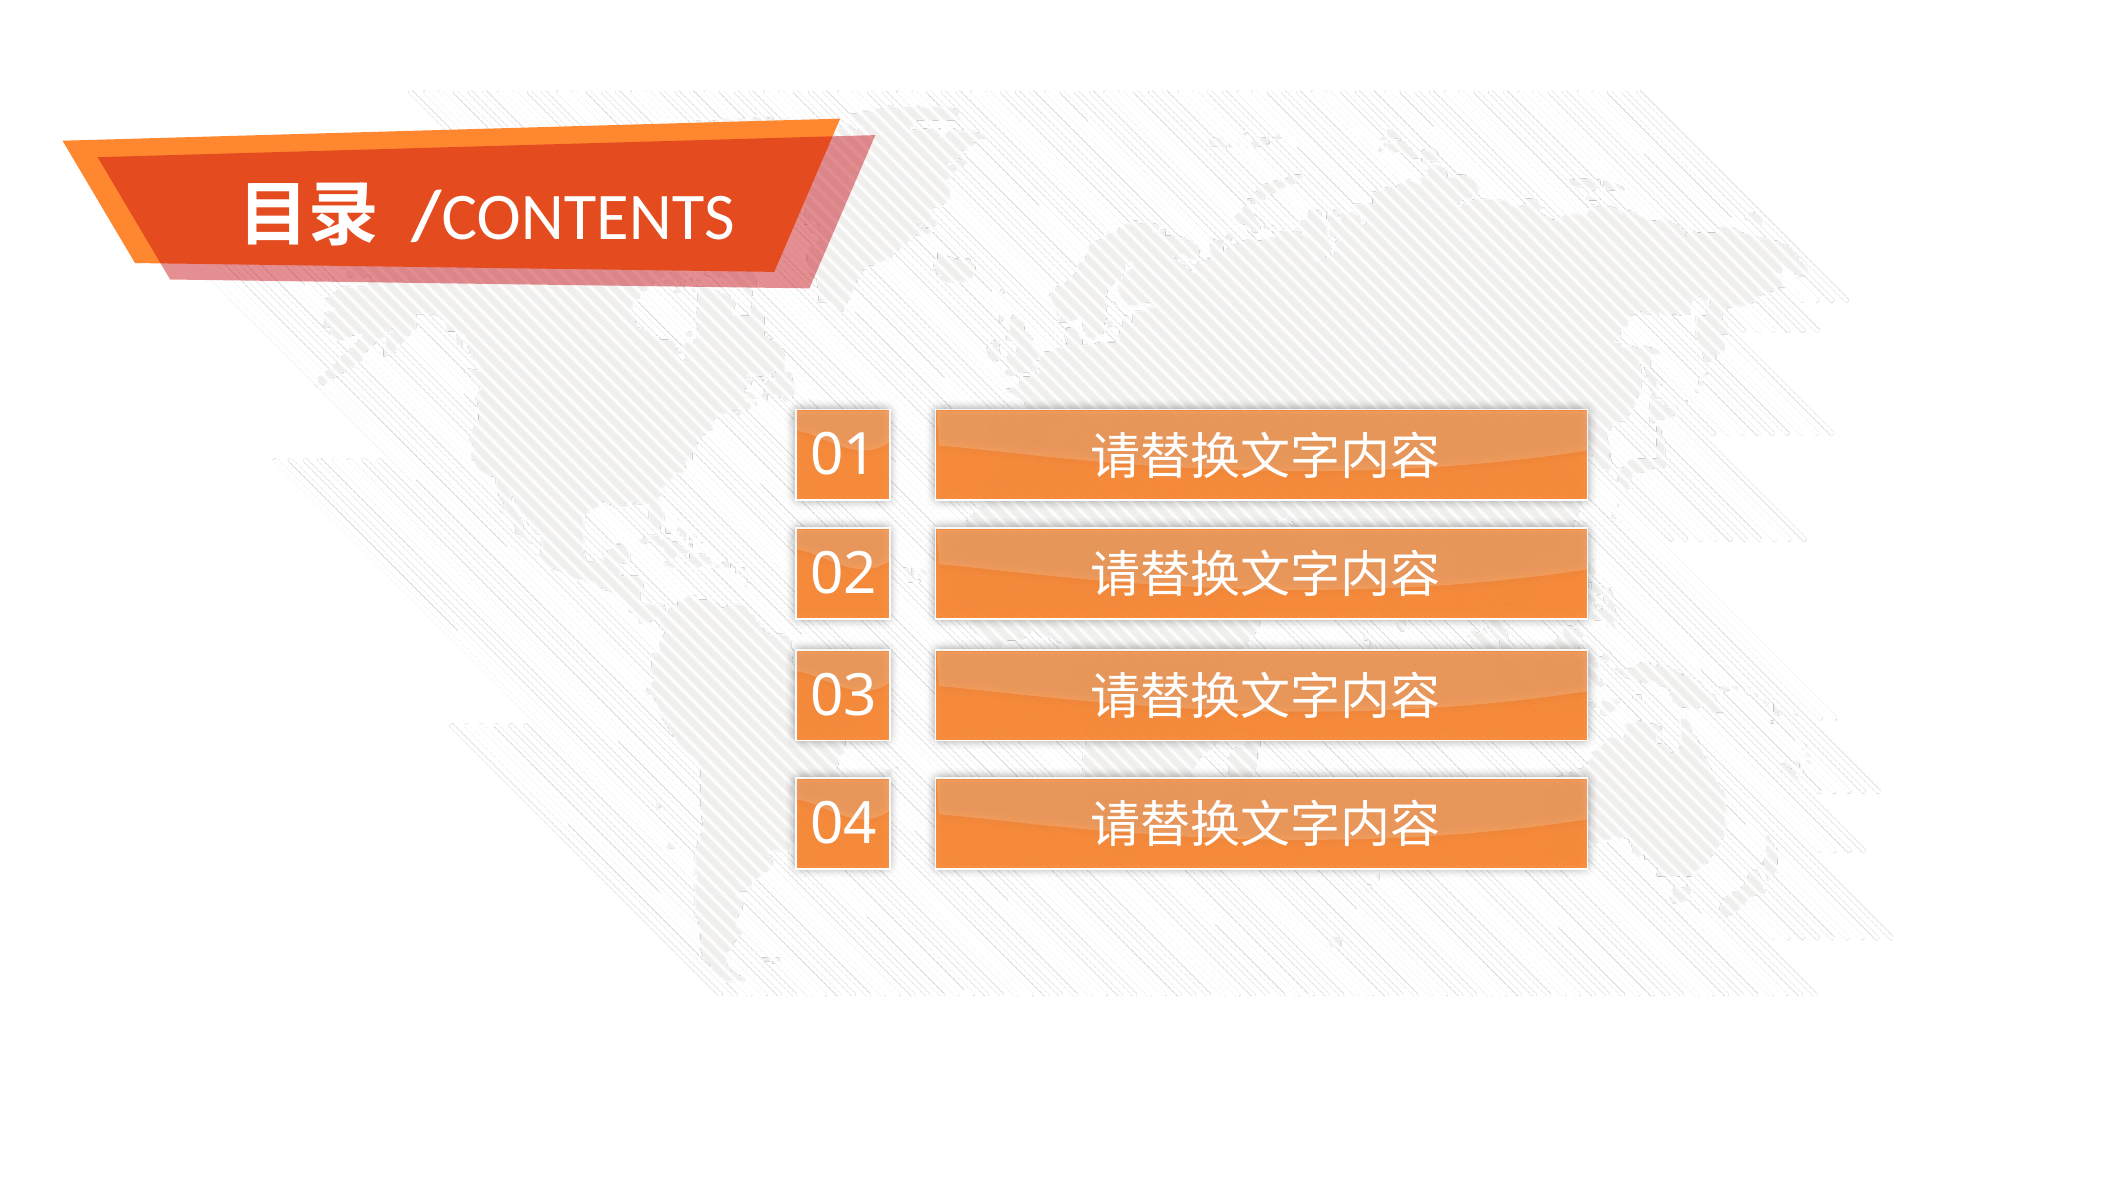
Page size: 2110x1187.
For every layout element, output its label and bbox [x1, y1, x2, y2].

text_box [935, 777, 1589, 869]
text_box [789, 527, 891, 619]
text_box [935, 527, 1589, 619]
text_box [935, 409, 1589, 501]
text_box [935, 649, 1589, 741]
text_box [789, 649, 891, 741]
text_box [789, 408, 891, 501]
text_box [62, 118, 876, 289]
text_box [789, 777, 891, 869]
picture [145, 61, 1929, 1031]
